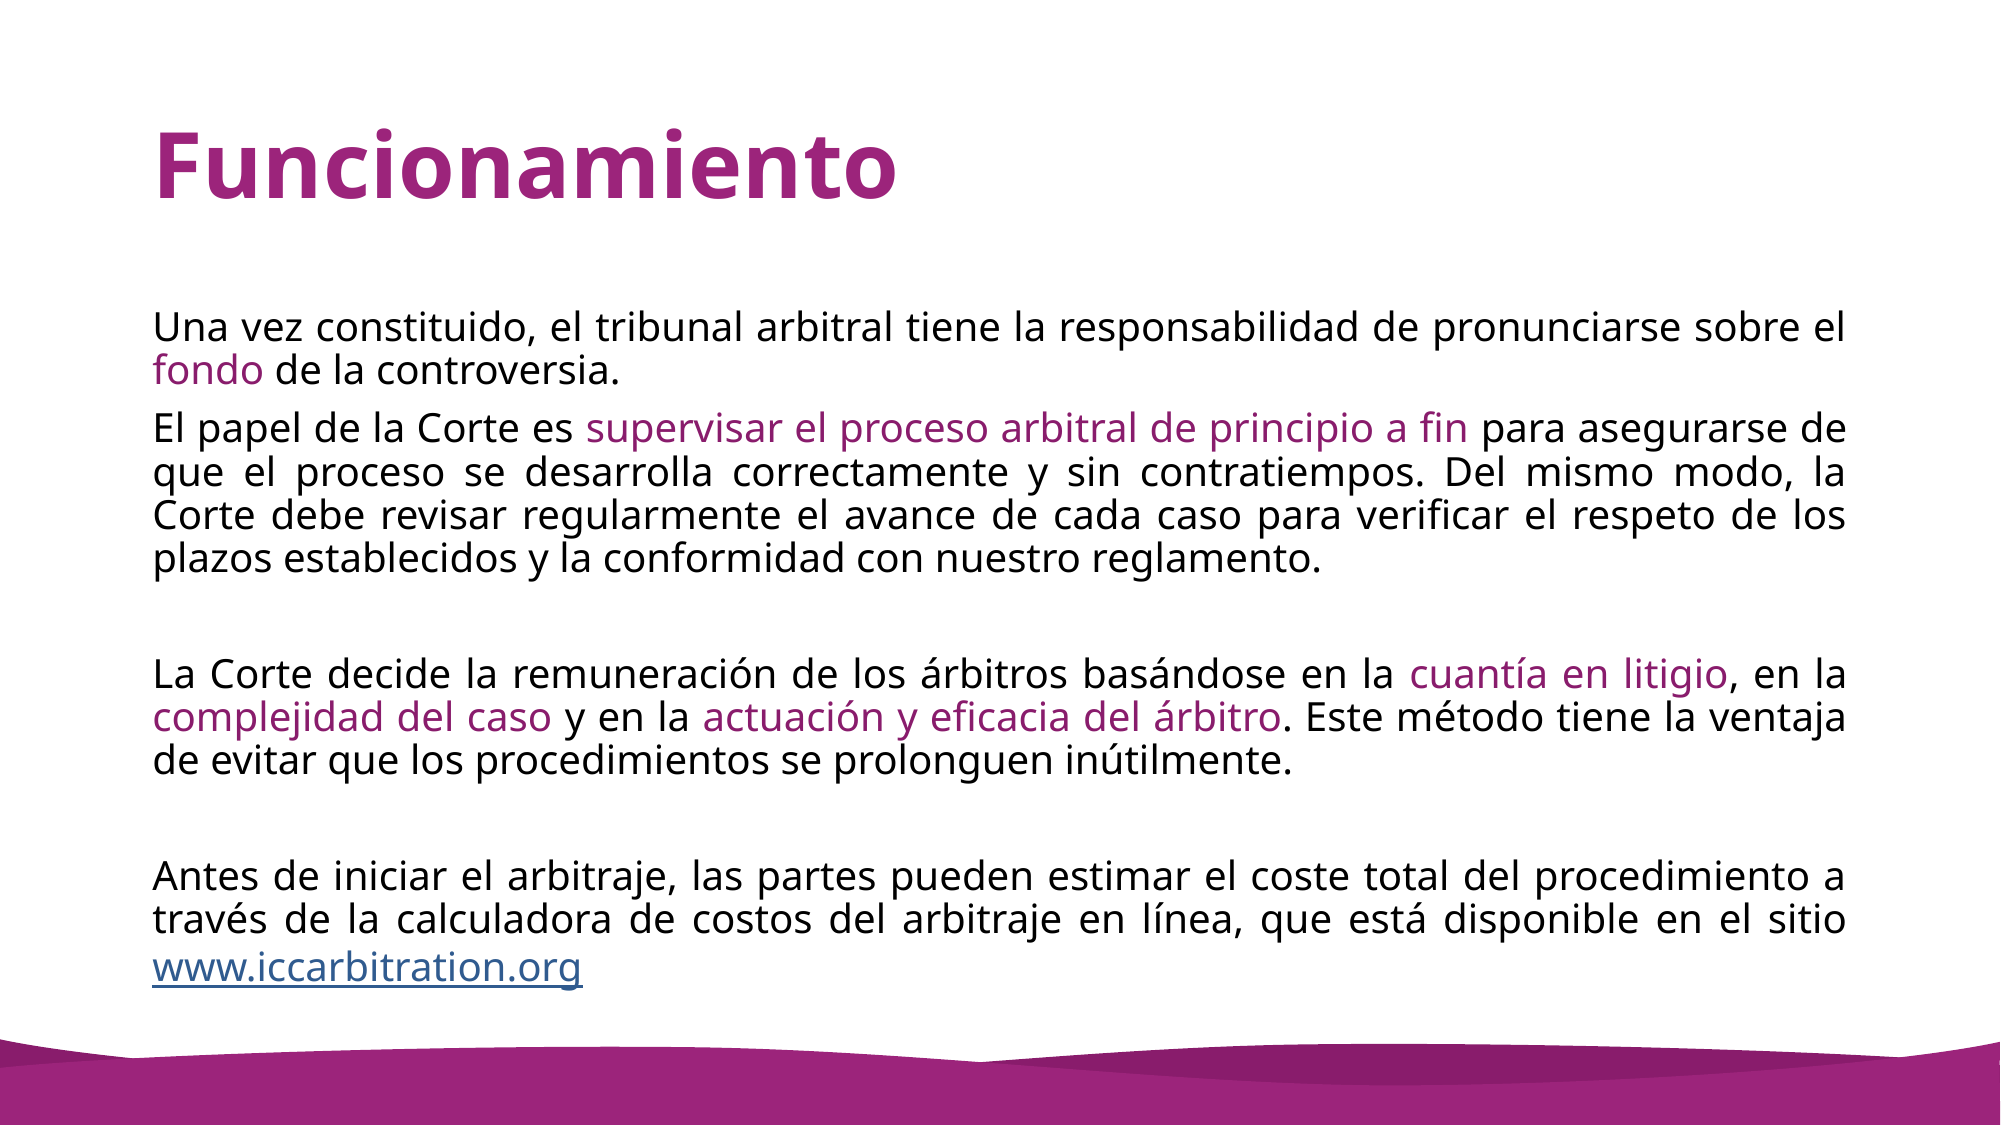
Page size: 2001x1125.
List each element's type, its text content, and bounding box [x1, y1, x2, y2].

list Una vez constituido, el tribunal arbitral tiene la responsabilidad de pronunciarse sobre el fondo de la controversia. El papel de la Corte es supervisar el proceso arbitral de principio a fin para asegurarse de que el proceso se desarrolla correctamente y sin contratiempos. Del mismo modo, la Corte debe revisar regularmente el avance de cada caso para verificar el respeto de los plazos establecidos y la conformidad con nuestro reglamento. La Corte decide la remuneración de los árbitros basándose en la cuantía en litigio, en la complejidad del caso y en la actuación y eficacia del árbitro. Este método tiene la ventaja de evitar que los procedimientos se prolonguen inútilmente. Antes de iniciar el arbitraje, las partes pueden estimar el coste total del procedimiento a través de la calculadora de costos del arbitraje en línea, que está disponible en el sitio www.iccarbitration.org [137, 299, 1863, 1014]
title Funcionamiento [137, 59, 1863, 278]
